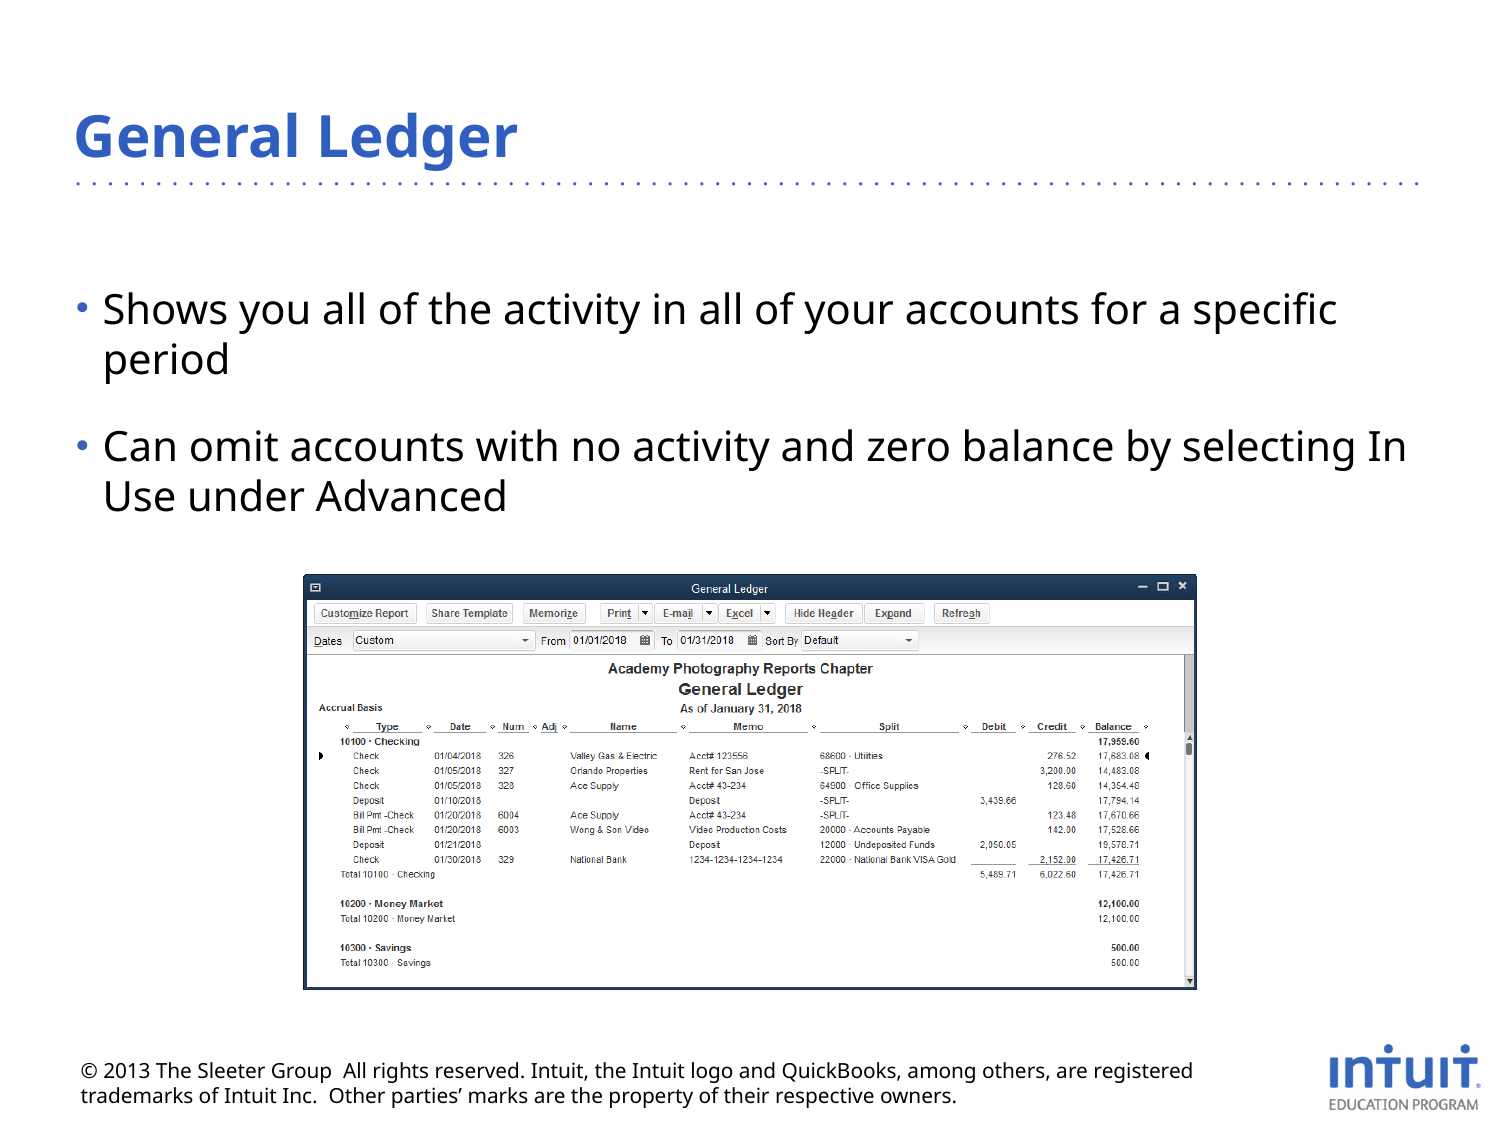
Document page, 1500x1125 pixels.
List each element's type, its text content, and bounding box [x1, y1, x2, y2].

picture [1325, 1039, 1485, 1116]
list Shows you all of the activity in all of your accounts for a specific period Can omit accounts with no activity and zero balance by selecting In Use under Advanced [75, 275, 1438, 713]
title General Ledger [73, 62, 1424, 169]
picture [303, 574, 1197, 990]
